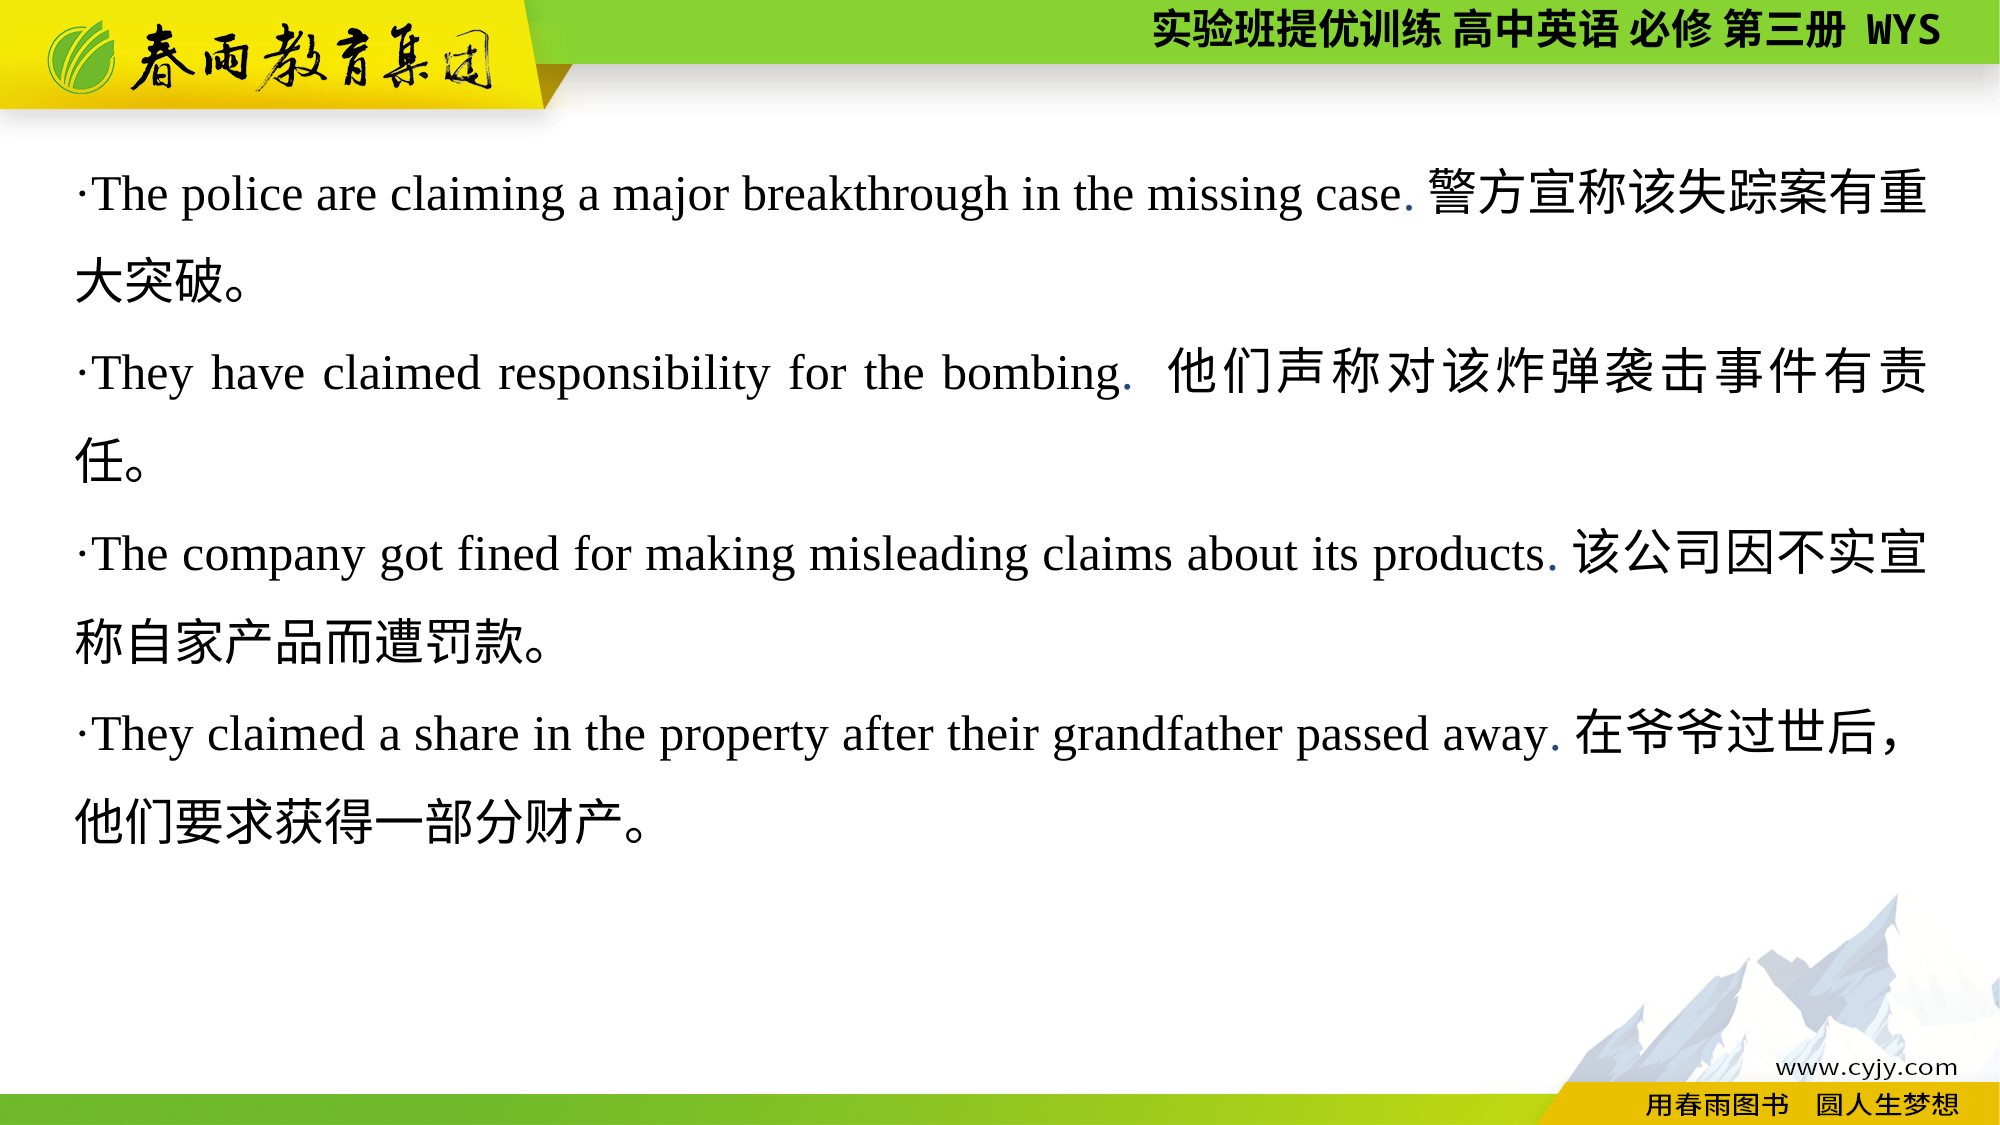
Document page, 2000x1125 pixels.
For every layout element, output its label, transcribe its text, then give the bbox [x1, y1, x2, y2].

picture [0, 0, 2000, 1125]
list ·The police are claiming a major breakthrough in the missing case.警方宣称该失踪案有重大突破。 ·They have claimed responsibility for the bombing. 他们声称对该炸弹袭击事件有责任。 ·The company got fined for making misleading claims about its products.该公司因不实宣称自家产品而遭罚款。 ·They claimed a share in the property after their grandfather passed away.在爷爷过世后，他们要求获得一部分财产。 [59, 122, 1944, 763]
